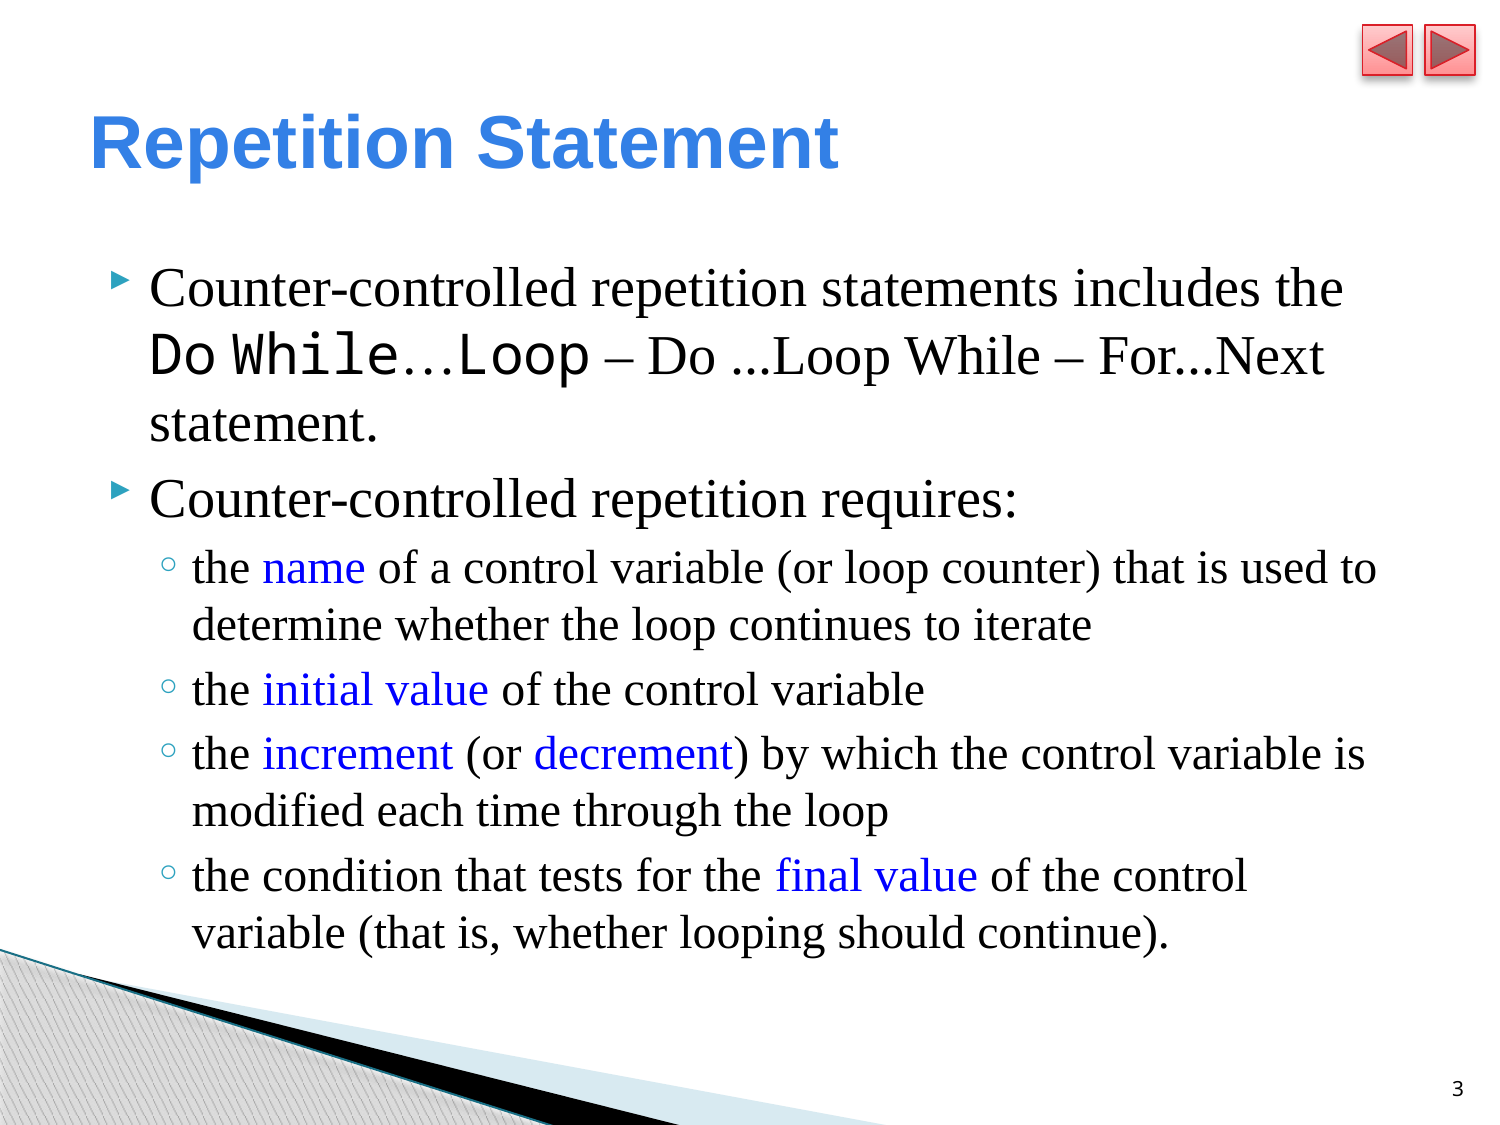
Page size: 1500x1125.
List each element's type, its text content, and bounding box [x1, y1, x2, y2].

list Counter-controlled repetition statements includes the Do While…Loop – Do ...Loop While – For...Next statement. Counter-controlled repetition requires: the name of a control variable (or loop counter) that is used to determine whether the loop continues to iterate the initial value of the control variable the increment (or decrement) by which the control variable is modified each time through the loop the condition that tests for the final value of the control variable (that is, whether looping should continue). [74, 242, 1426, 986]
title Repetition Statement [75, 45, 1425, 233]
slide_number 3 [1418, 1051, 1479, 1112]
